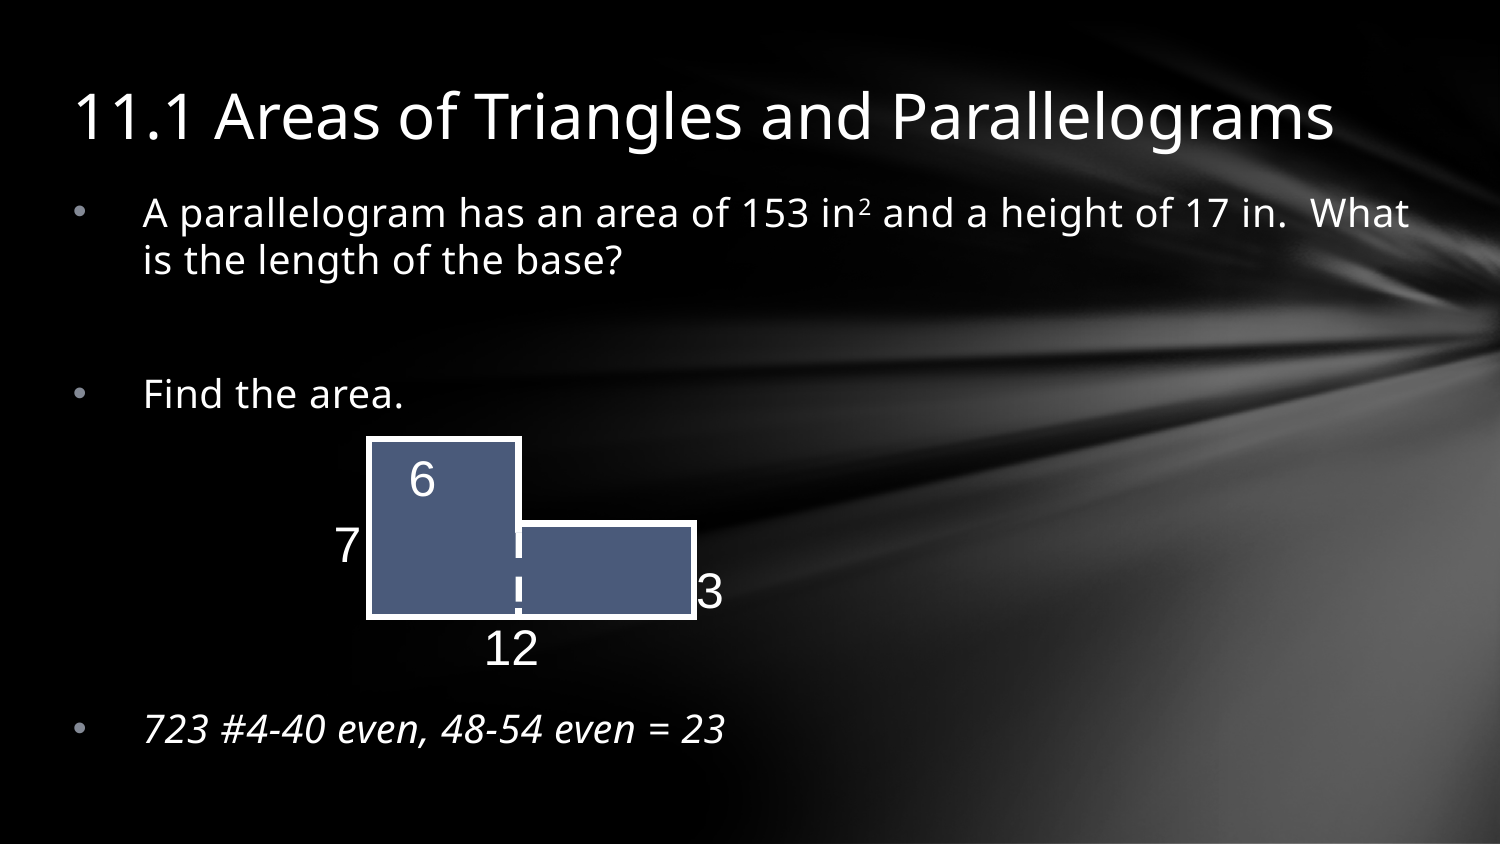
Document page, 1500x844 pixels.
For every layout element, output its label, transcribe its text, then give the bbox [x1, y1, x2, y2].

list A parallelogram has an area of 153 in2 and a height of 17 in. What is the length of the base? Find the area. 723 #4-40 even, 48-54 even = 23 [57, 180, 1450, 762]
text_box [318, 438, 807, 684]
title 11.1 Areas of Triangles and Parallelograms [57, 28, 1450, 160]
